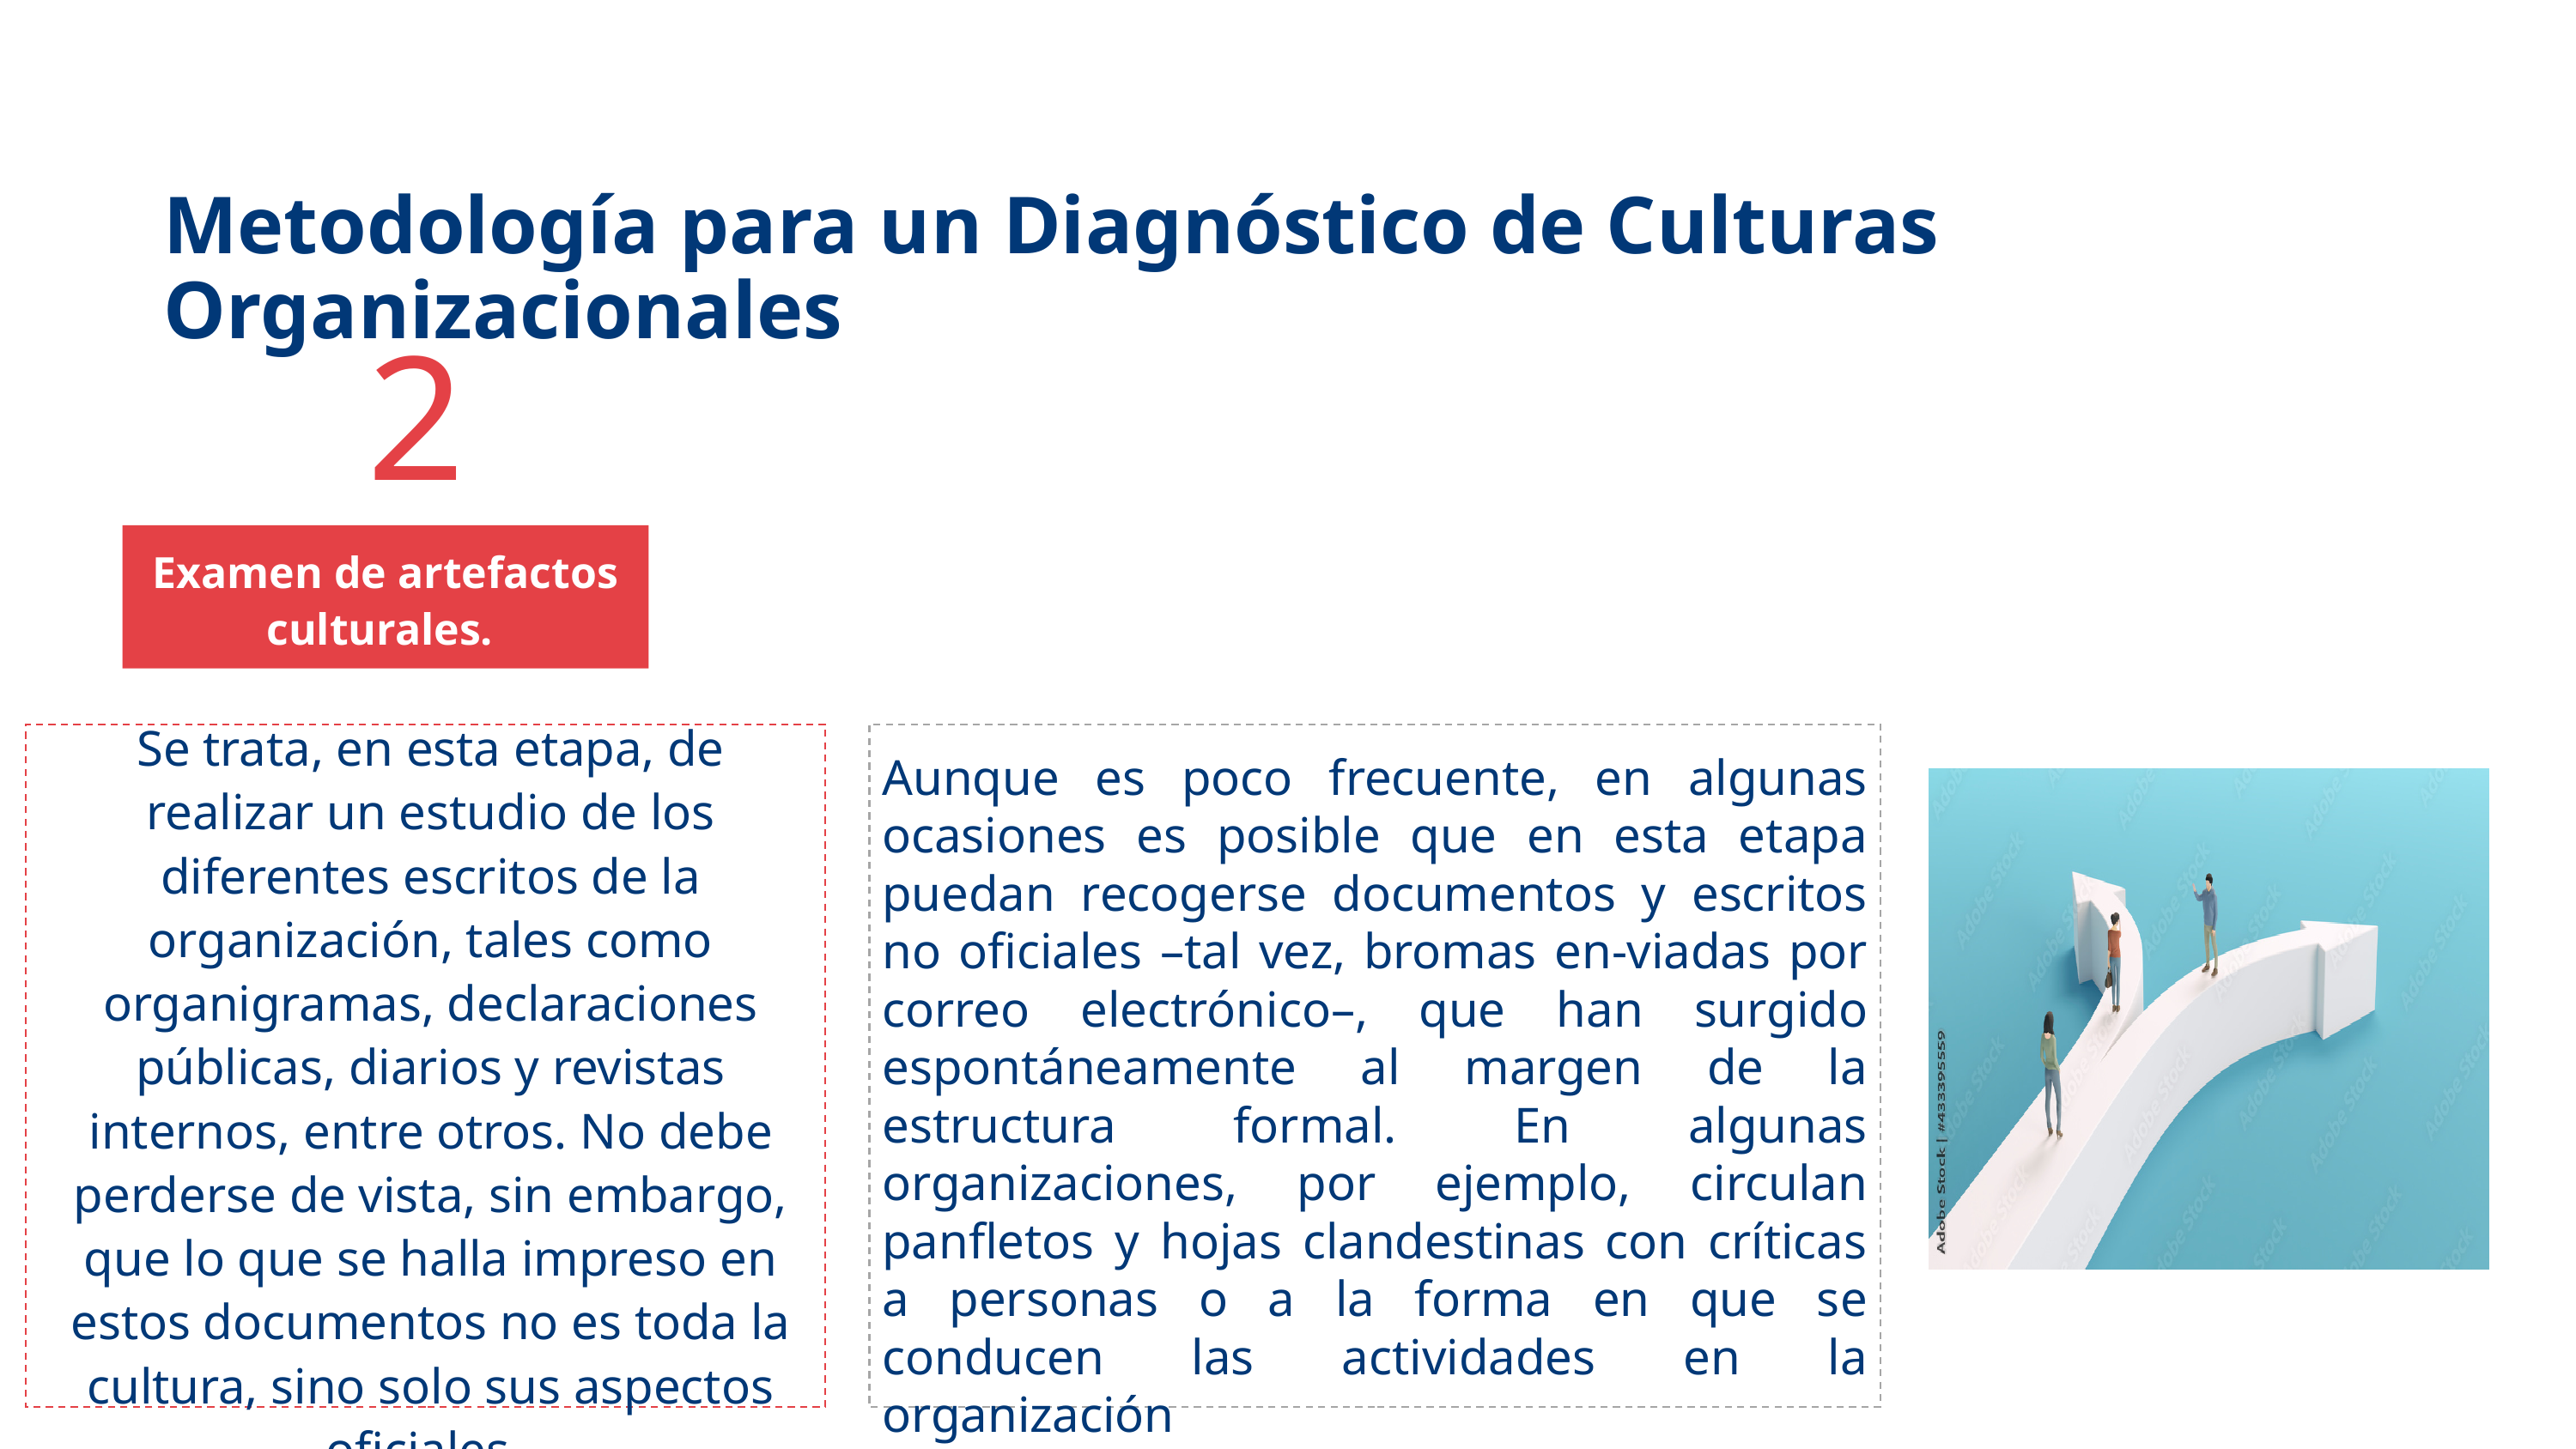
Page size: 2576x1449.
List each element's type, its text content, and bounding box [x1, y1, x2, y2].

text_box Aunque es poco frecuente, en algunas ocasiones es posible que en esta etapa puedan recogerse documentos y escritos no oficiales –tal vez, bromas en-viadas por correo electrónico–, que han surgido espontáneamente al margen de la estructura formal. En algunas organizaciones, por ejemplo, circulan panfletos y hojas clandestinas con críticas a personas o a la forma en que se conducen las actividades en la organización [869, 724, 1880, 1408]
text_box Se trata, en esta etapa, de realizar un estudio de los diferentes escritos de la organización, tales como organigramas, declaraciones públicas, diarios y revistas internos, entre otros. No debe perderse de vista, sin embargo, que lo que se halla impreso en estos documentos no es toda la cultura, sino solo sus aspectos oficiales, [25, 724, 826, 1408]
title Metodología para un Diagnóstico de Culturas Organizacionales [150, 179, 2426, 278]
picture [1929, 768, 2489, 1270]
text_box 2 [354, 302, 470, 521]
text_box Examen de artefactos culturales. [122, 524, 649, 669]
